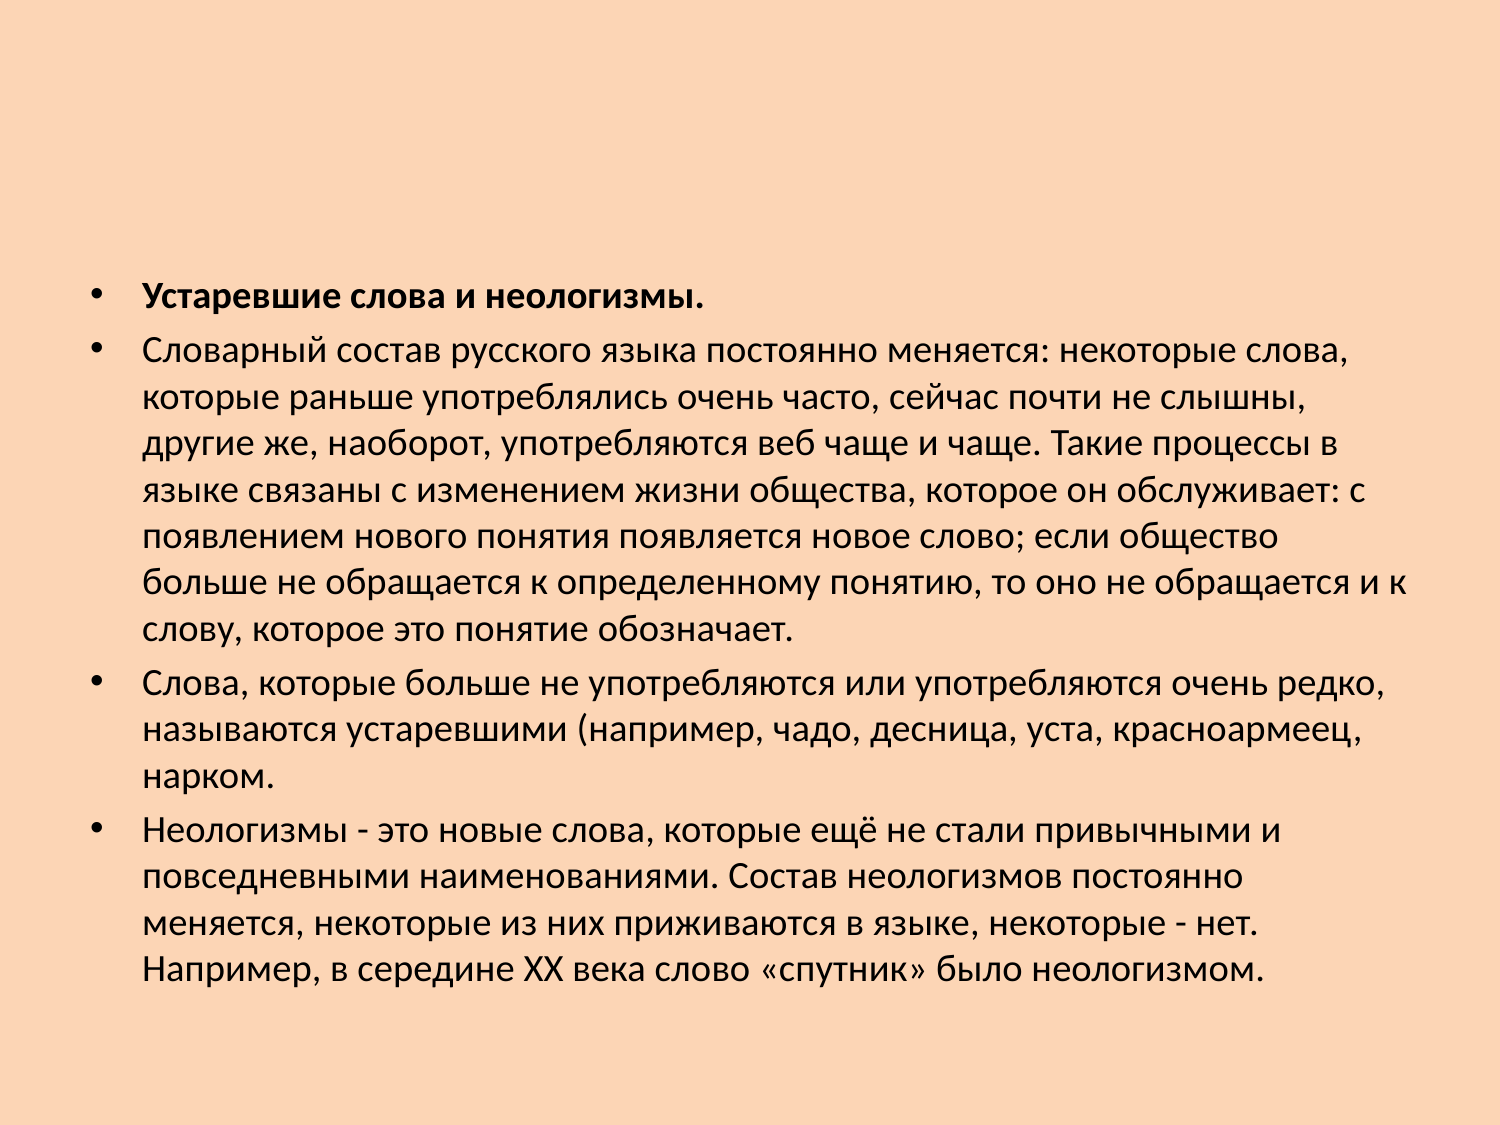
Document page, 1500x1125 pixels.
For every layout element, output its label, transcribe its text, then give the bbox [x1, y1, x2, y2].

list Устаревшие слова и неологизмы. Словарный состав русского языка постоянно меняется: некоторые слова, которые раньше употреблялись очень часто, сейчас почти не слышны, другие же, наоборот, употребляются веб чаще и чаще. Такие процессы в языке связаны с изменением жизни общества, которое он обслуживает: с появлением нового понятия появляется новое слово; если общество больше не обращается к определенному понятию, то оно не обращается и к слову, которое это понятие обозначает. Слова, которые больше не употребляются или употребляются очень редко, называются устаревшими (например, чадо, десница, уста, красноармеец, нарком. Неологизмы - это новые слова, которые ещё не стали привычными и повседневными наименованиями. Состав неологизмов постоянно меняется, некоторые из них приживаются в языке, некоторые - нет. Например, в середине XX века слово «спутник» было неологизмом. [75, 262, 1425, 1005]
